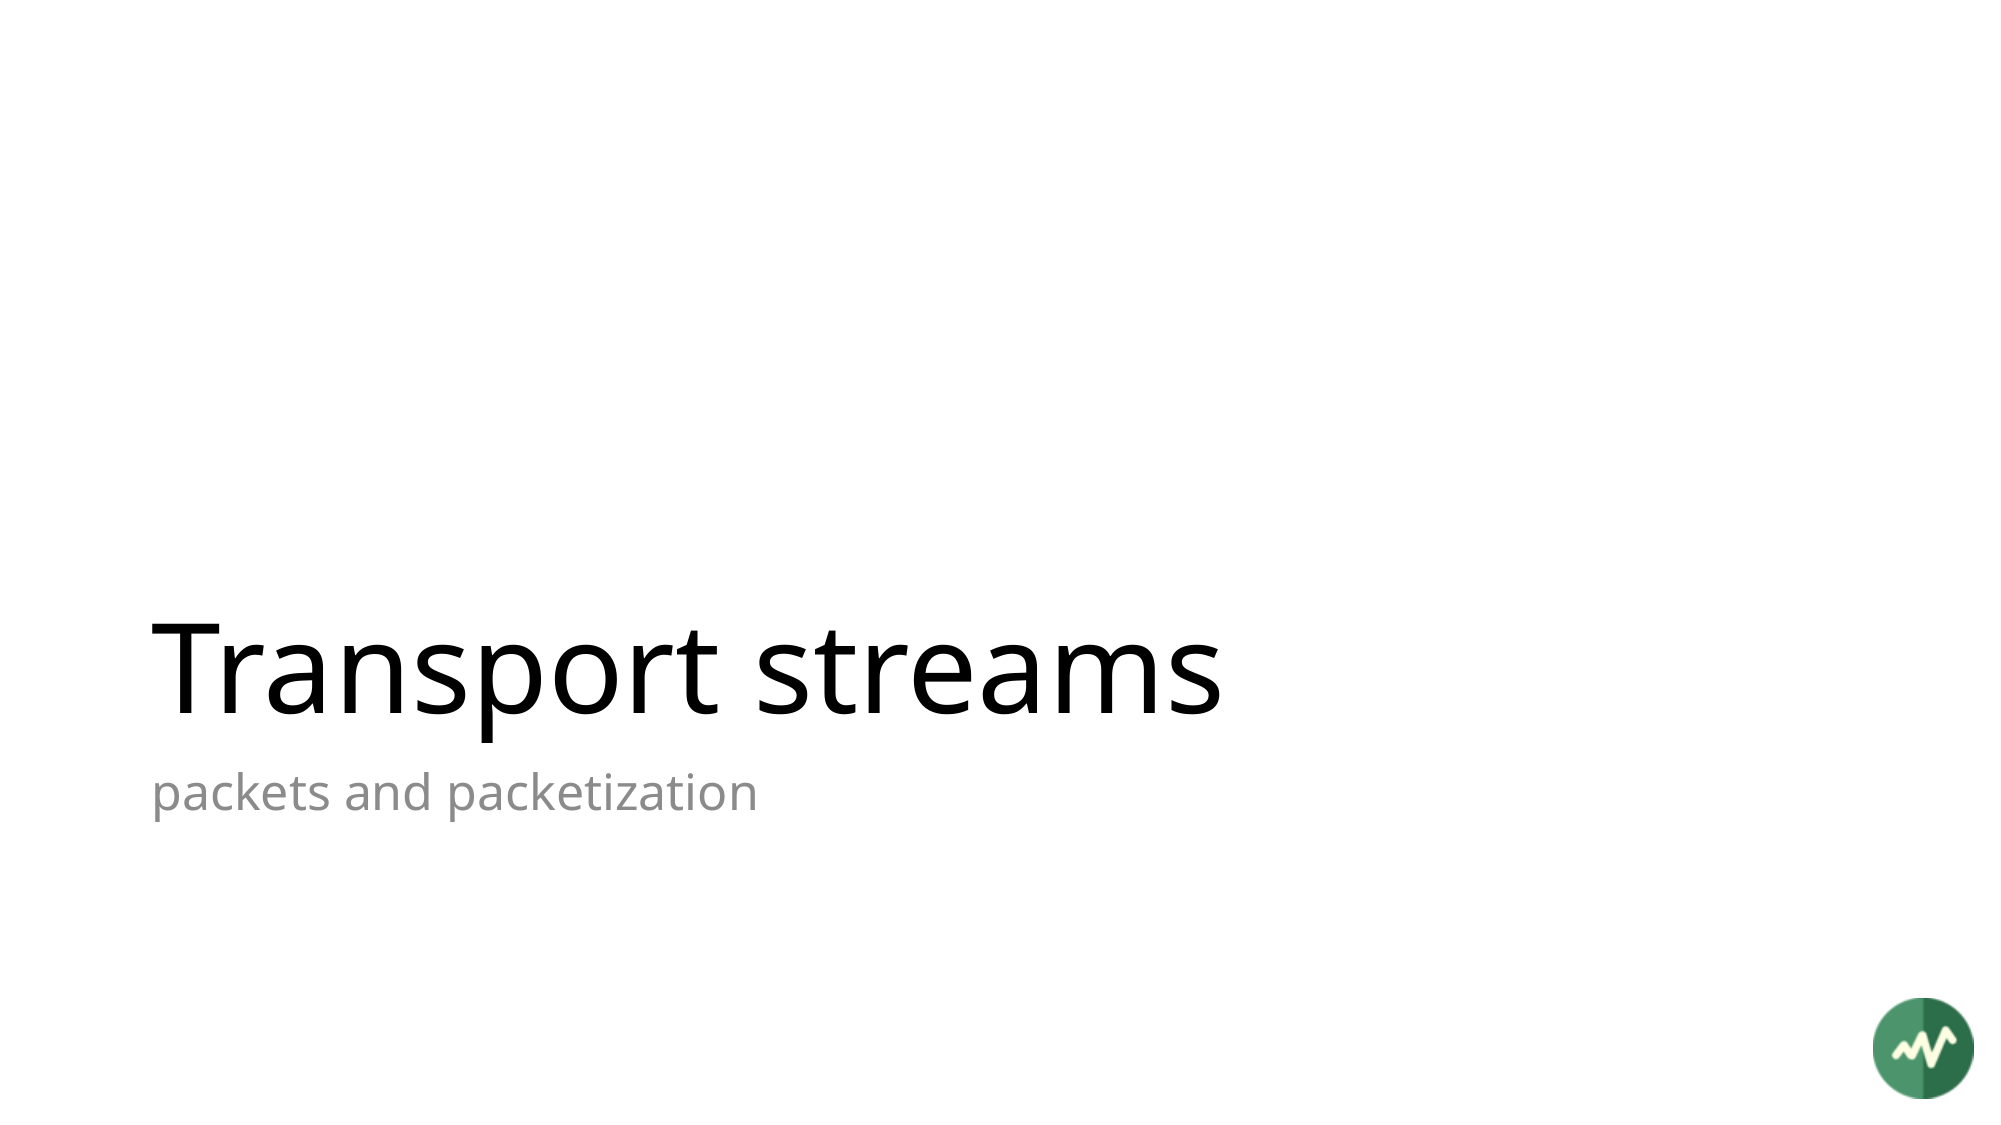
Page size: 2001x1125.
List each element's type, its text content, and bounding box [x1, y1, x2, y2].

picture [1873, 998, 1974, 1099]
list packets and packetization [136, 752, 1829, 999]
title Transport streams [136, 280, 1829, 749]
